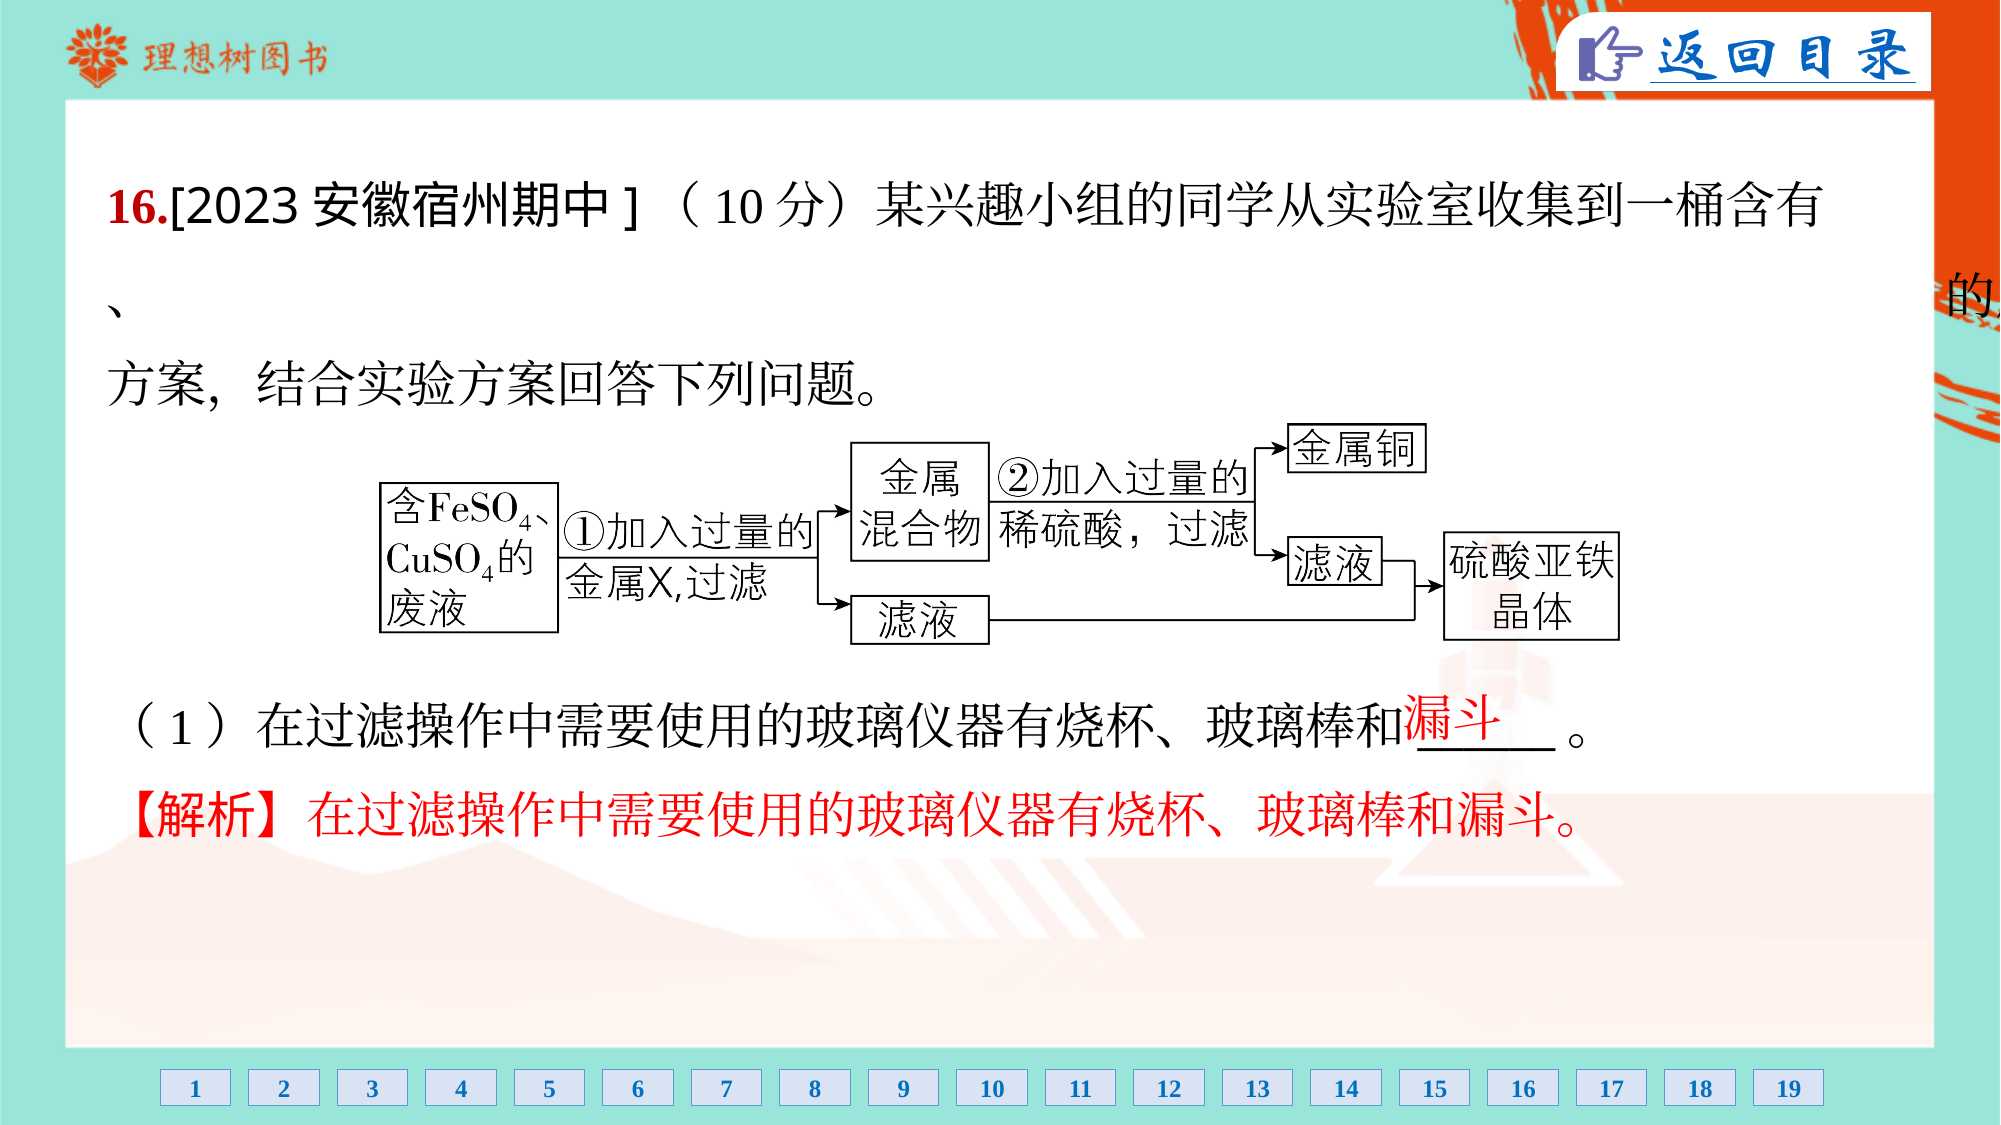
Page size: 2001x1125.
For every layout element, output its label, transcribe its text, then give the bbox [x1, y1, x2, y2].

text_box 【解析】在过滤操作中需要使用的玻璃仪器有烧杯、玻璃棒和漏斗。 [106, 756, 1895, 834]
picture [0, 0, 2000, 1125]
text_box （1）在过滤操作中需要使用的玻璃仪器有烧杯、玻璃棒和______。 [106, 667, 1895, 746]
text_box 漏斗 [1384, 659, 1521, 738]
